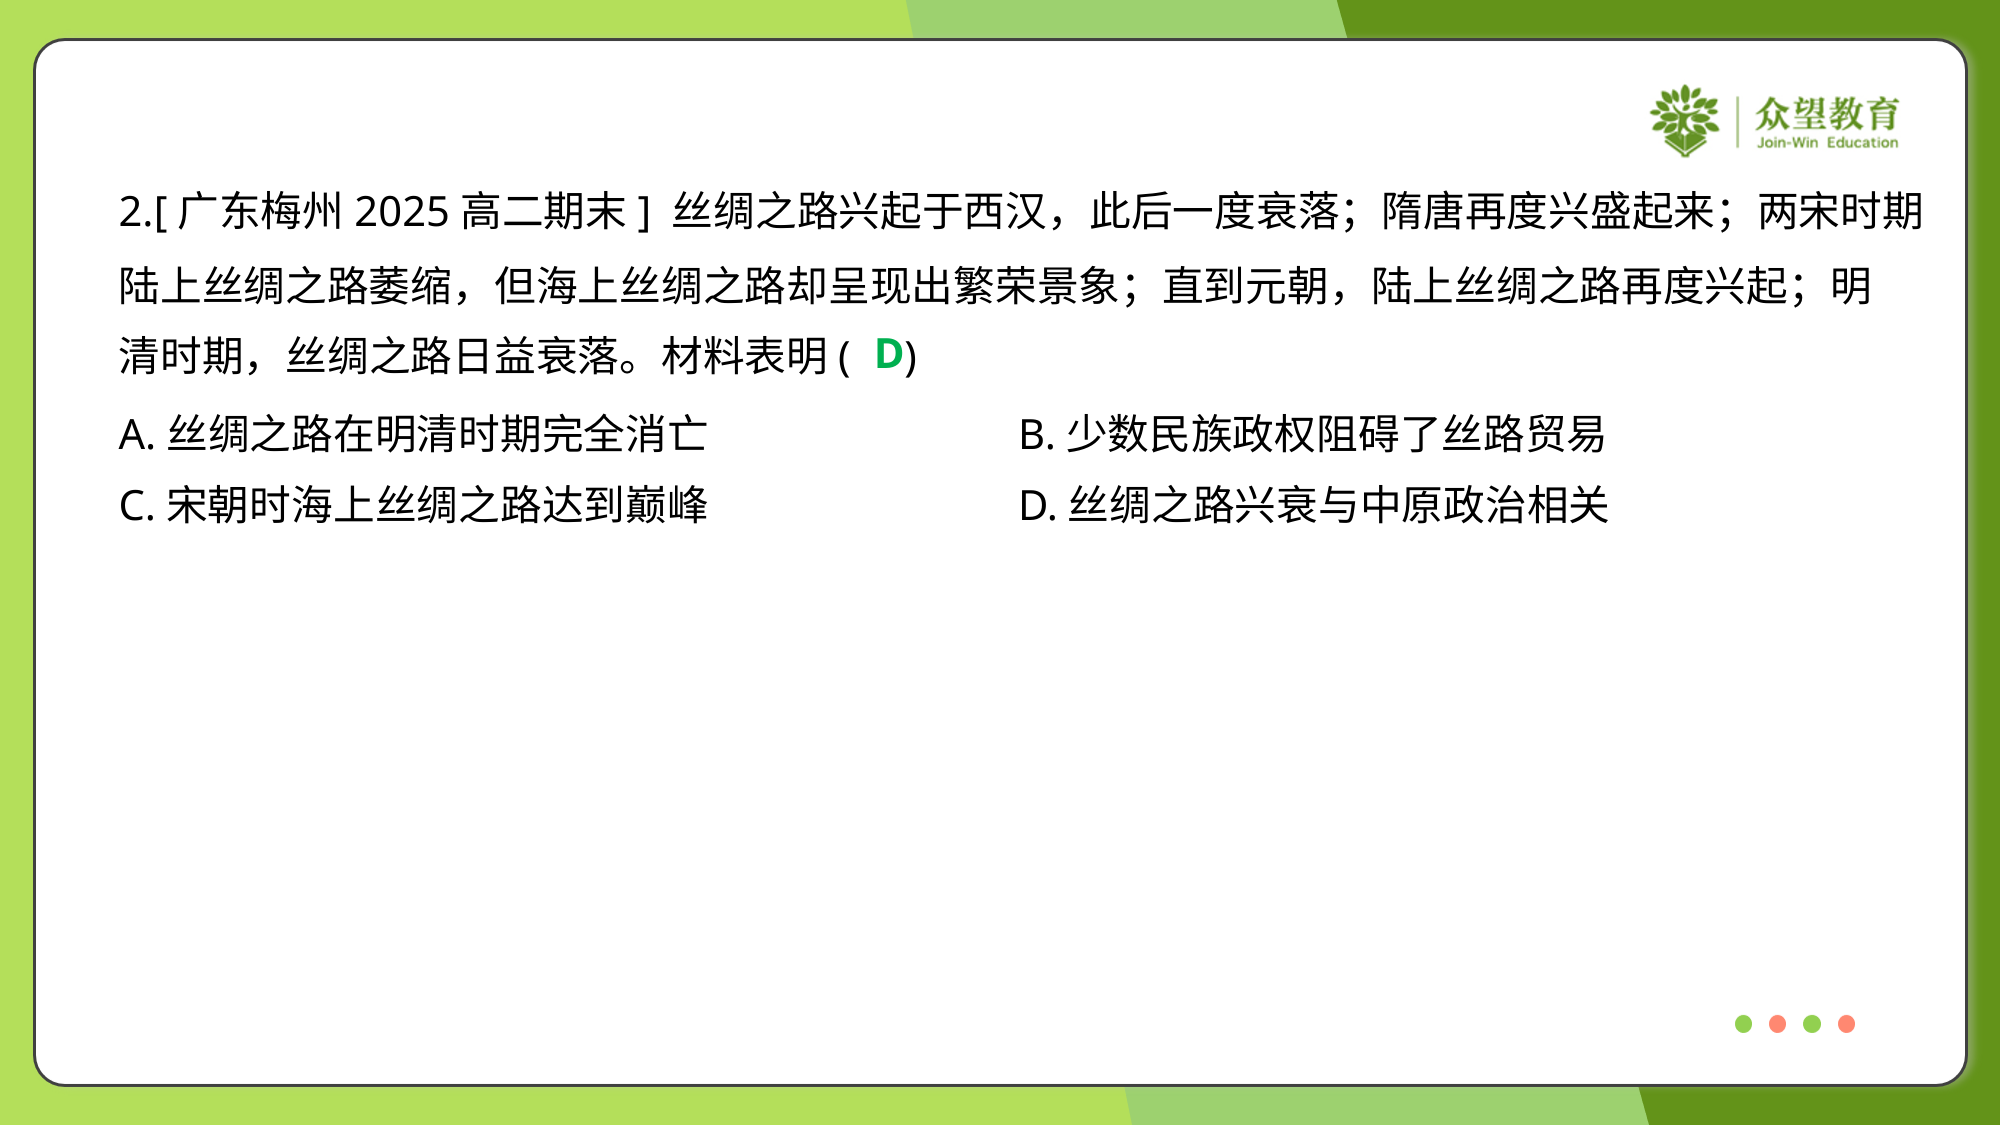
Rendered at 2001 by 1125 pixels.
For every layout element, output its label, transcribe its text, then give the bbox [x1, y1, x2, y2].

picture [0, 0, 2000, 1125]
text_box D [857, 306, 921, 371]
text_box 2.[广东梅州2025高二期末] 丝绸之路兴起于西汉，此后一度衰落；隋唐再度兴盛起来；两宋时期 陆上丝绸之路萎缩，但海上丝绸之路却呈现出繁荣景象；直到元朝，陆上丝绸之路再度兴起；明 清时期，丝绸之路日益衰落。材料表明( ) [118, 159, 1883, 373]
text_box A.丝绸之路在明清时期完全消亡 B.少数民族政权阻碍了丝路贸易 C.宋朝时海上丝绸之路达到巅峰 D.丝绸之路兴衰与中原政治相关 [118, 382, 1883, 522]
